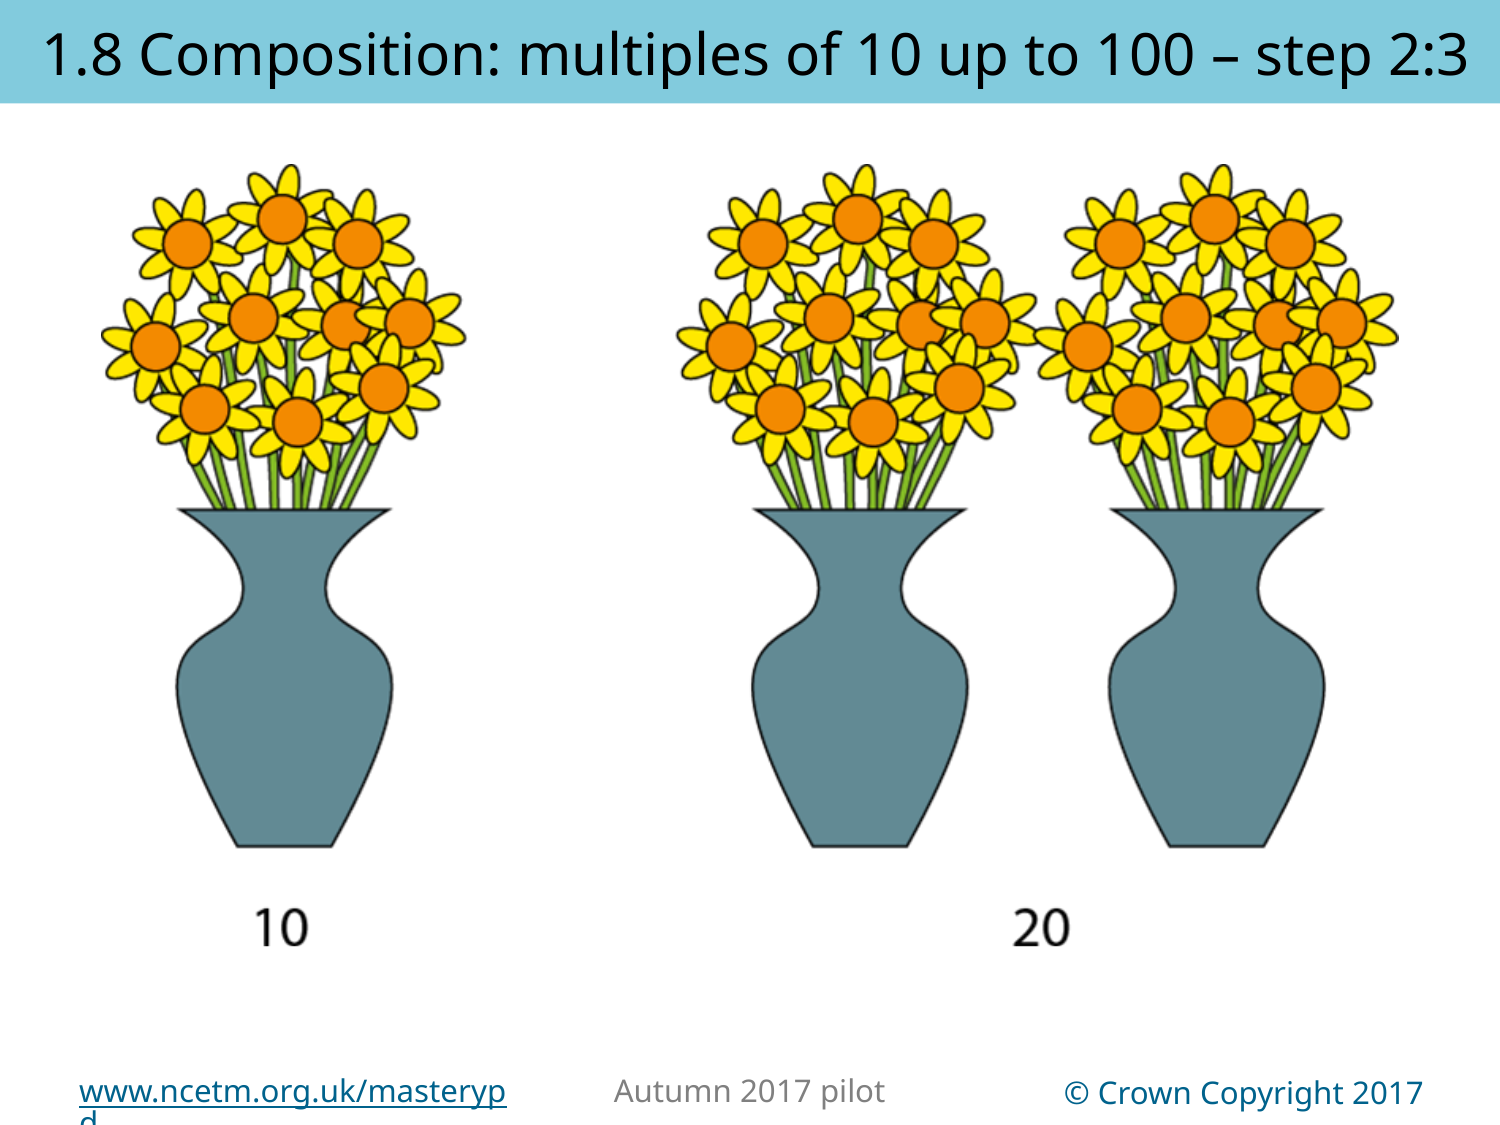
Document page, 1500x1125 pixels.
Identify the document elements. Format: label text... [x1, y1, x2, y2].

picture [101, 164, 1399, 961]
list 1.8 Composition: multiples of 10 up to 100 – step 2:3 [0, 0, 1500, 104]
